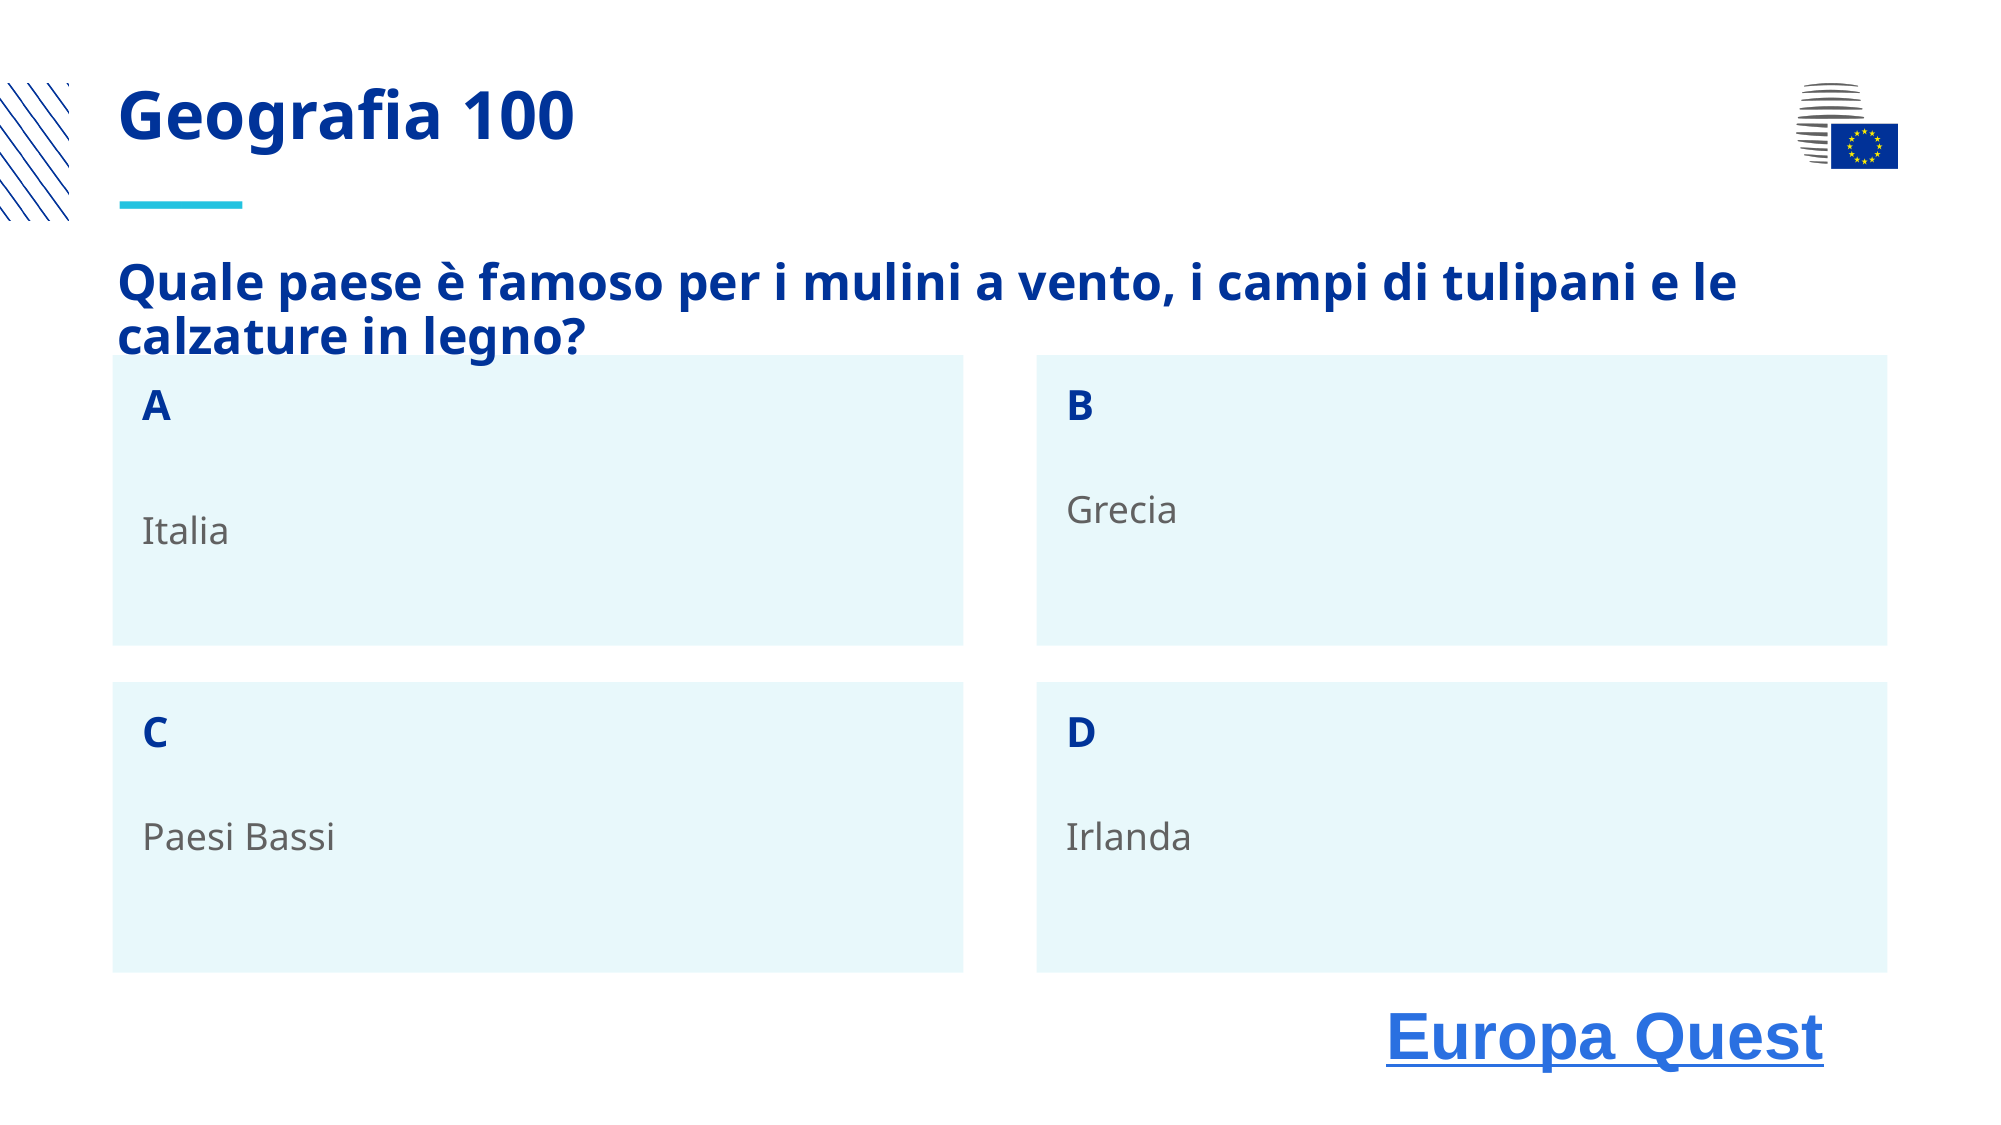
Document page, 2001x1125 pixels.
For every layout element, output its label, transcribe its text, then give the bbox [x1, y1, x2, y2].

picture [1796, 83, 1898, 169]
list C Paesi Bassi [112, 682, 964, 973]
picture [0, 83, 69, 221]
list B Grecia [1036, 355, 1888, 646]
text_box Europa Quest [1371, 985, 1847, 1097]
list Geografia 100 ⸺ Quale paese è famoso per i mulini a vento, i campi di tulipani e le calzature in legno? [102, 83, 1776, 325]
list D Irlanda [1036, 682, 1888, 973]
list A Italia [112, 355, 964, 646]
